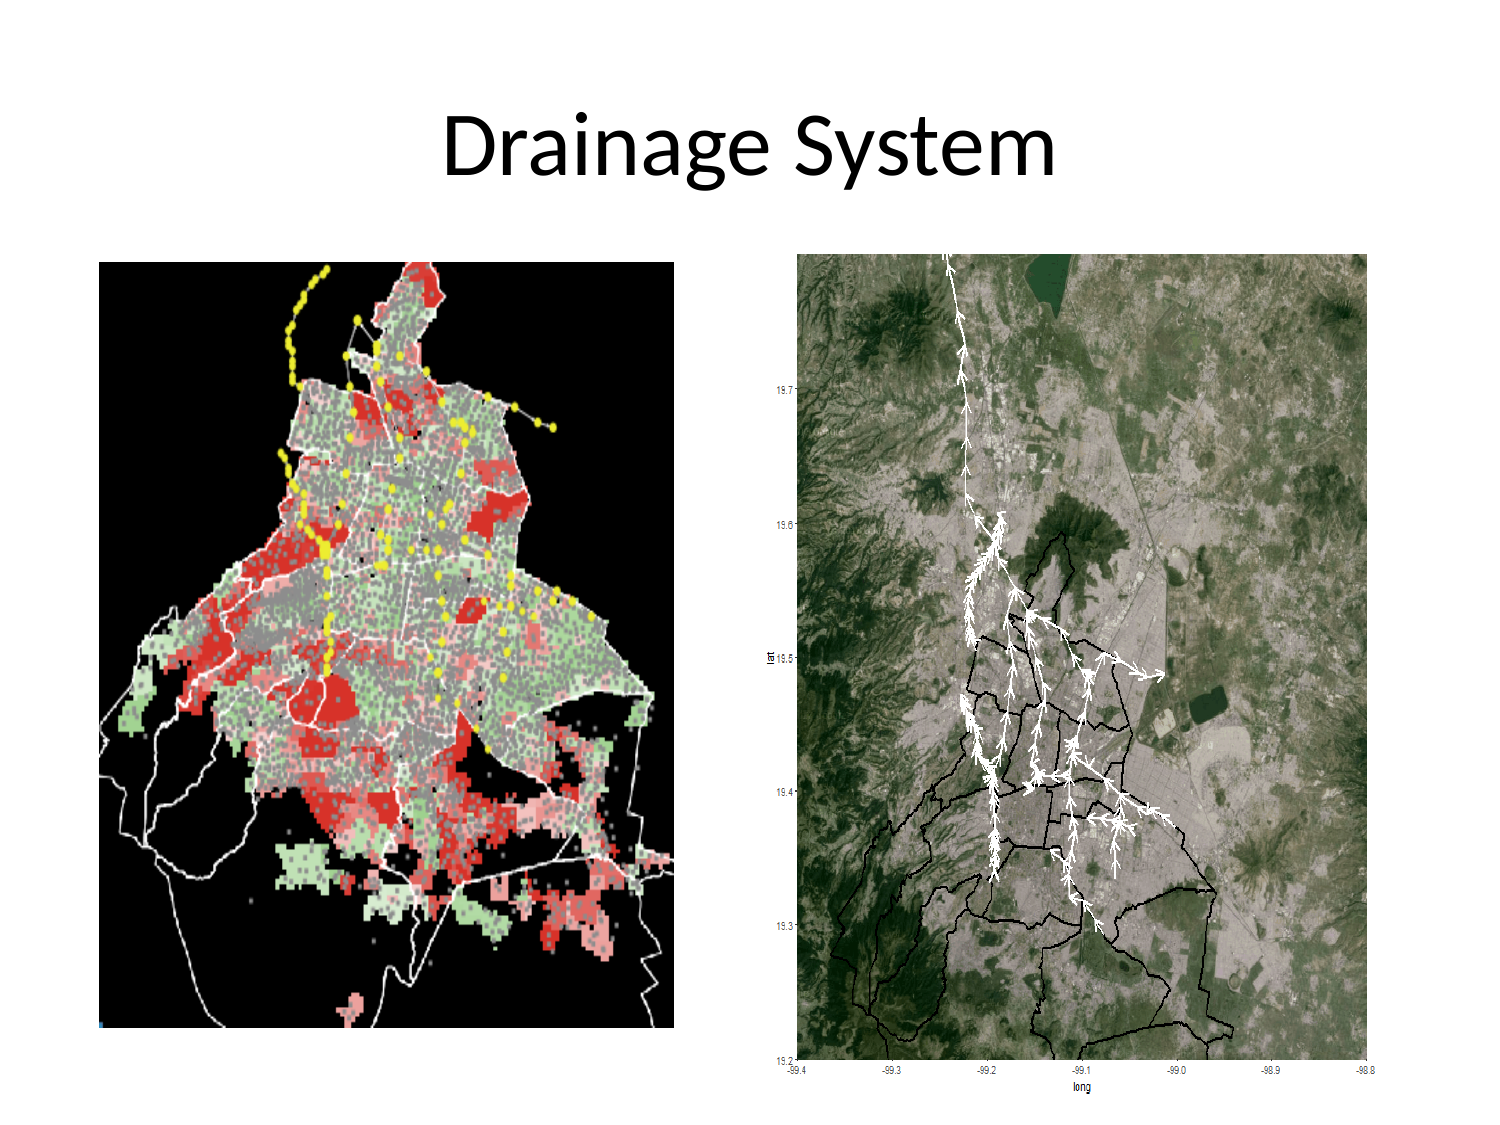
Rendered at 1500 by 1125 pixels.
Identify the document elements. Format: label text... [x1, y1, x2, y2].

picture [741, 249, 1394, 1101]
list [99, 262, 675, 1029]
title Drainage System [75, 45, 1425, 233]
